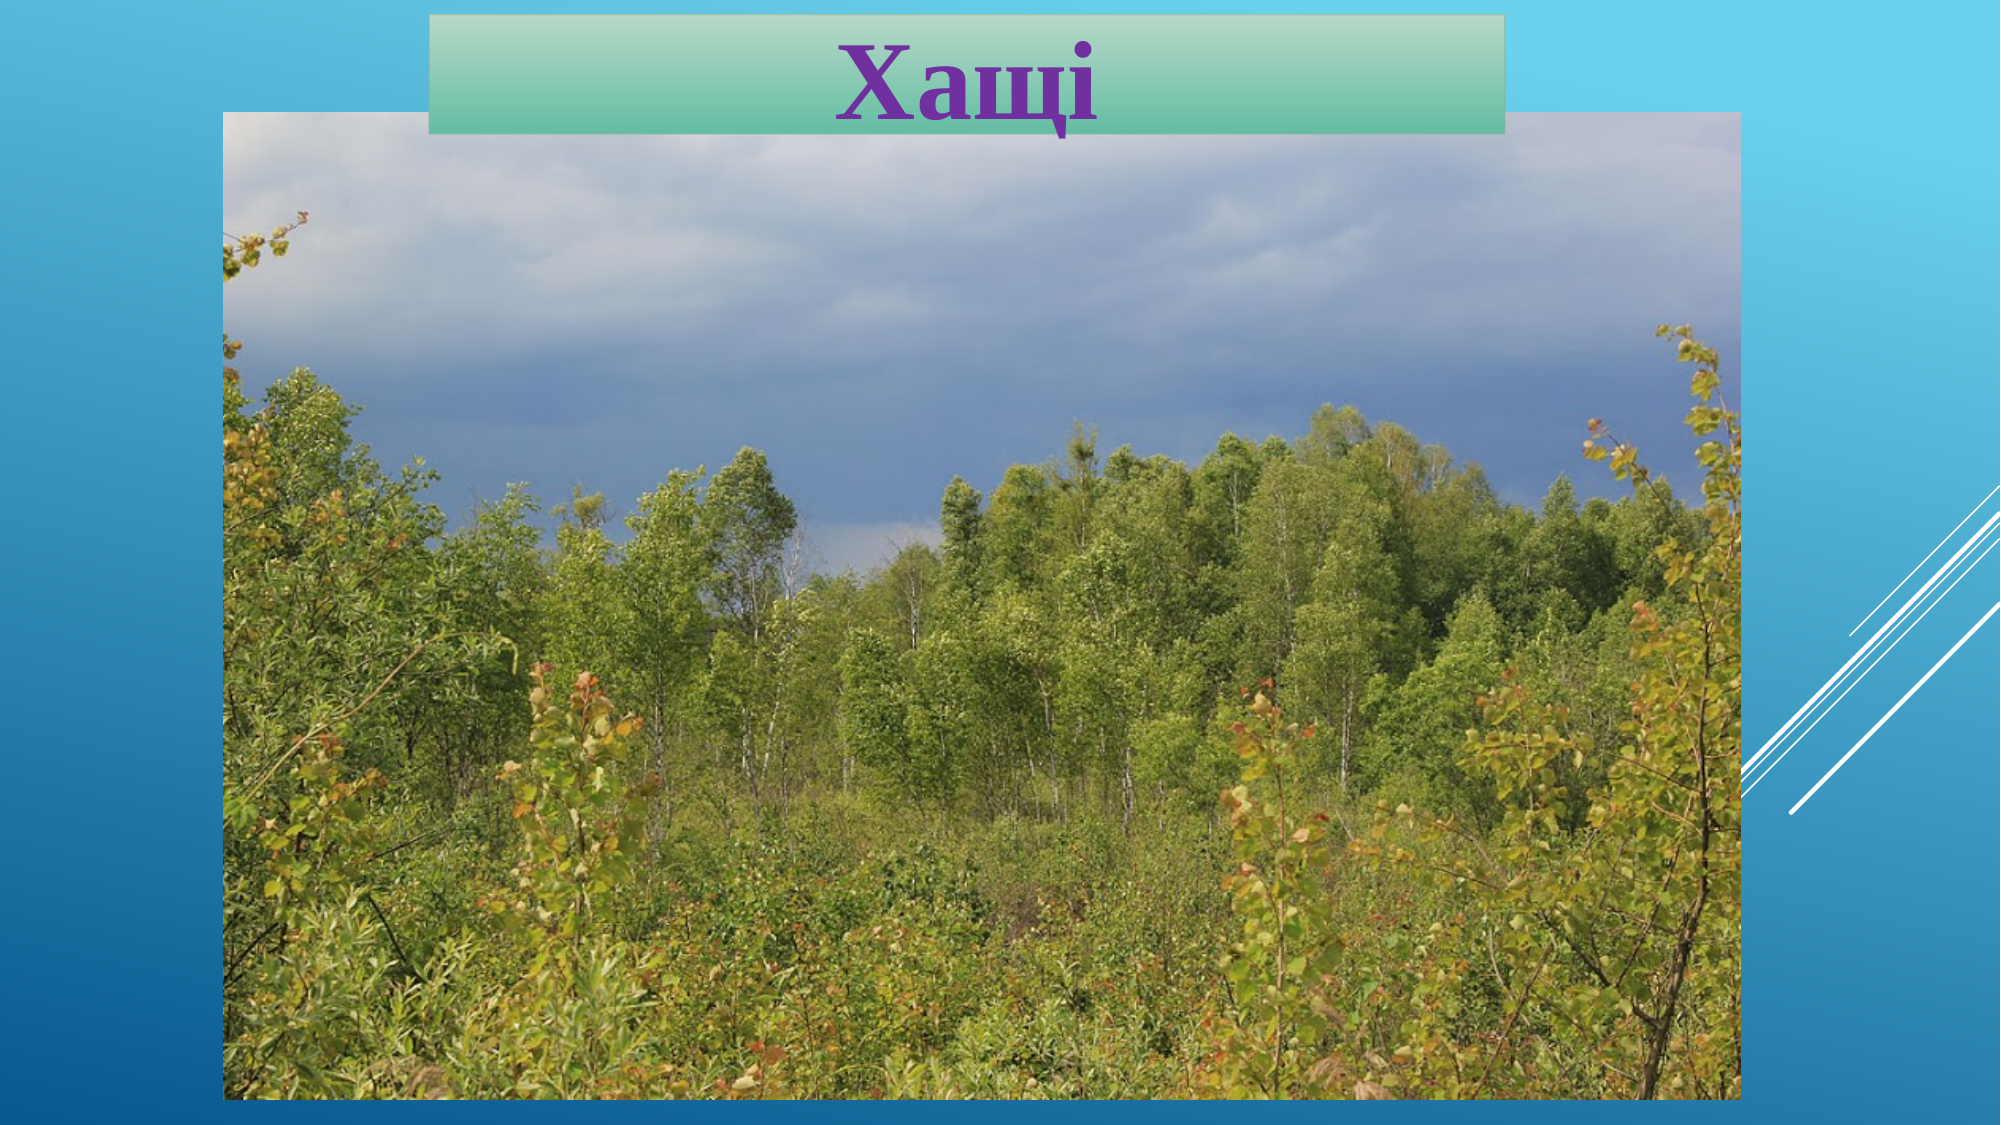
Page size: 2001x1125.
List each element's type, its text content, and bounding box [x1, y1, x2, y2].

text_box Хащі [428, 14, 1506, 112]
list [223, 112, 1741, 1101]
